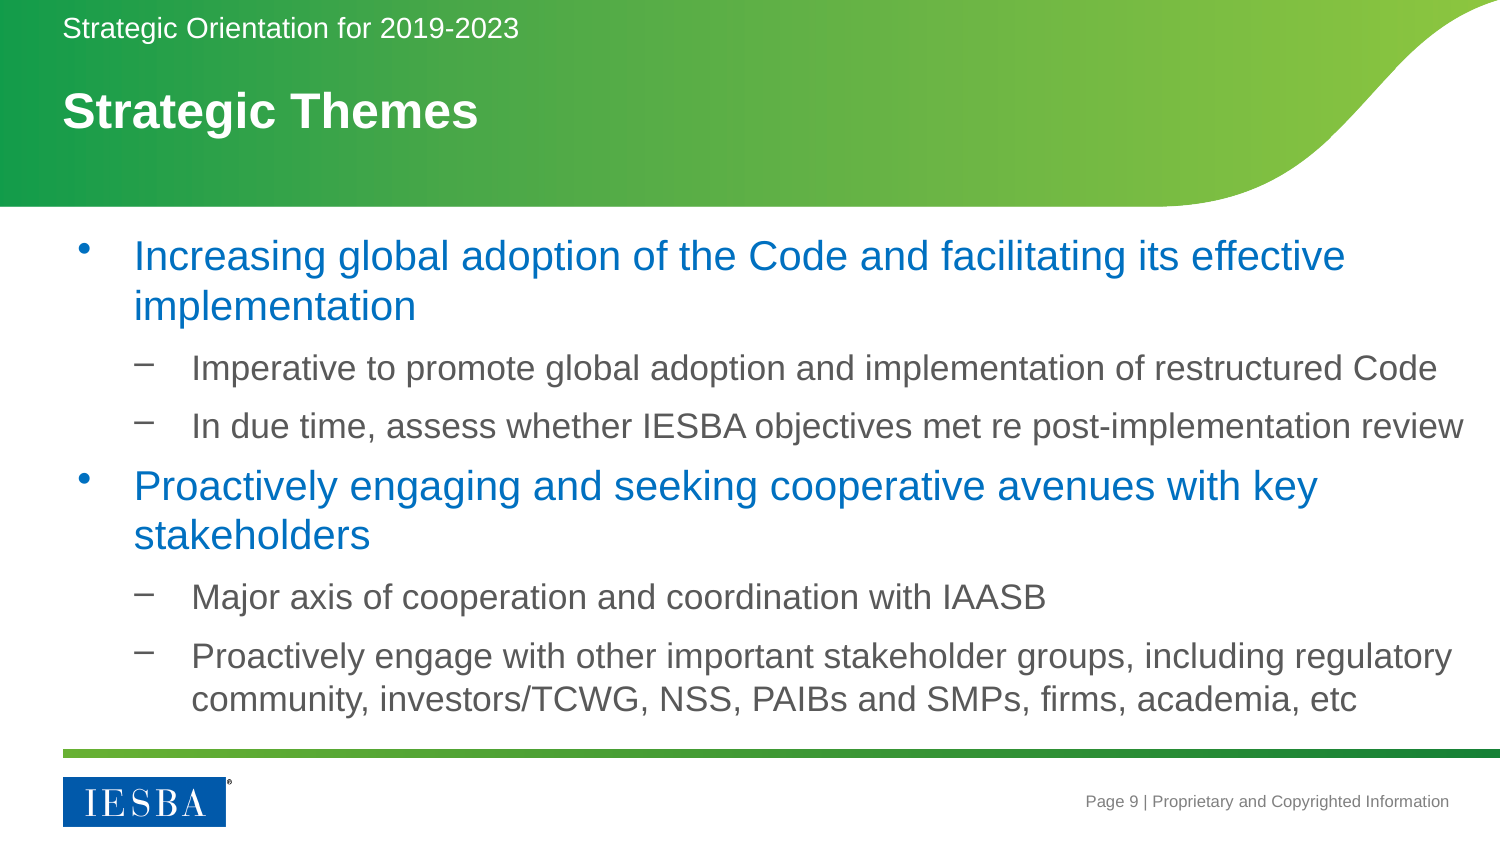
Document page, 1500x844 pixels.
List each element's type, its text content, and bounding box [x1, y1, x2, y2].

picture [0, 0, 1500, 207]
picture [63, 777, 232, 827]
list Increasing global adoption of the Code and facilitating its effective implementation Imperative to promote global adoption and implementation of restructured Code In due time, assess whether IESBA objectives met re post-implementation review Proactively engaging and seeking cooperative avenues with key stakeholders Major axis of cooperation and coordination with IAASB Proactively engage with other important stakeholder groups, including regulatory community, investors/TCWG, NSS, PAIBs and SMPs, firms, academia, etc [62, 220, 1488, 747]
subtitle Strategic Orientation for 2019-2023 [62, 9, 925, 60]
title Strategic Themes [62, 75, 1300, 142]
